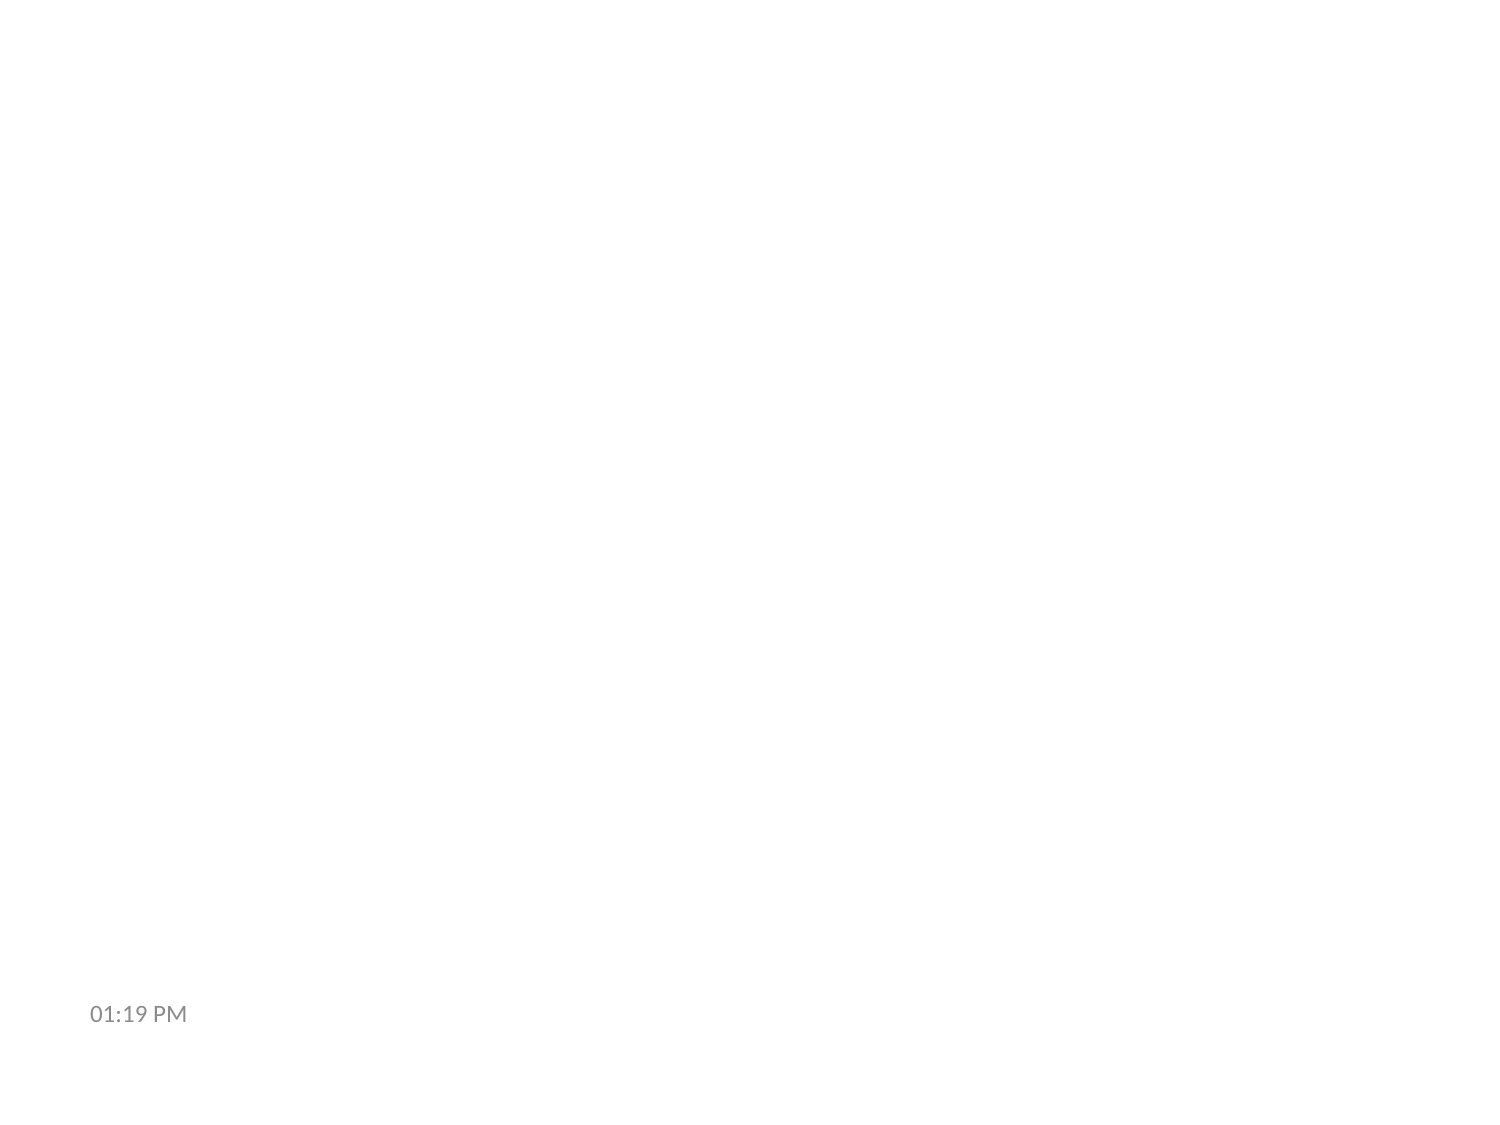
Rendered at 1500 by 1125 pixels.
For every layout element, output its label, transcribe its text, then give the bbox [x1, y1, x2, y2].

text_box 3:35 PM [75, 982, 425, 1043]
